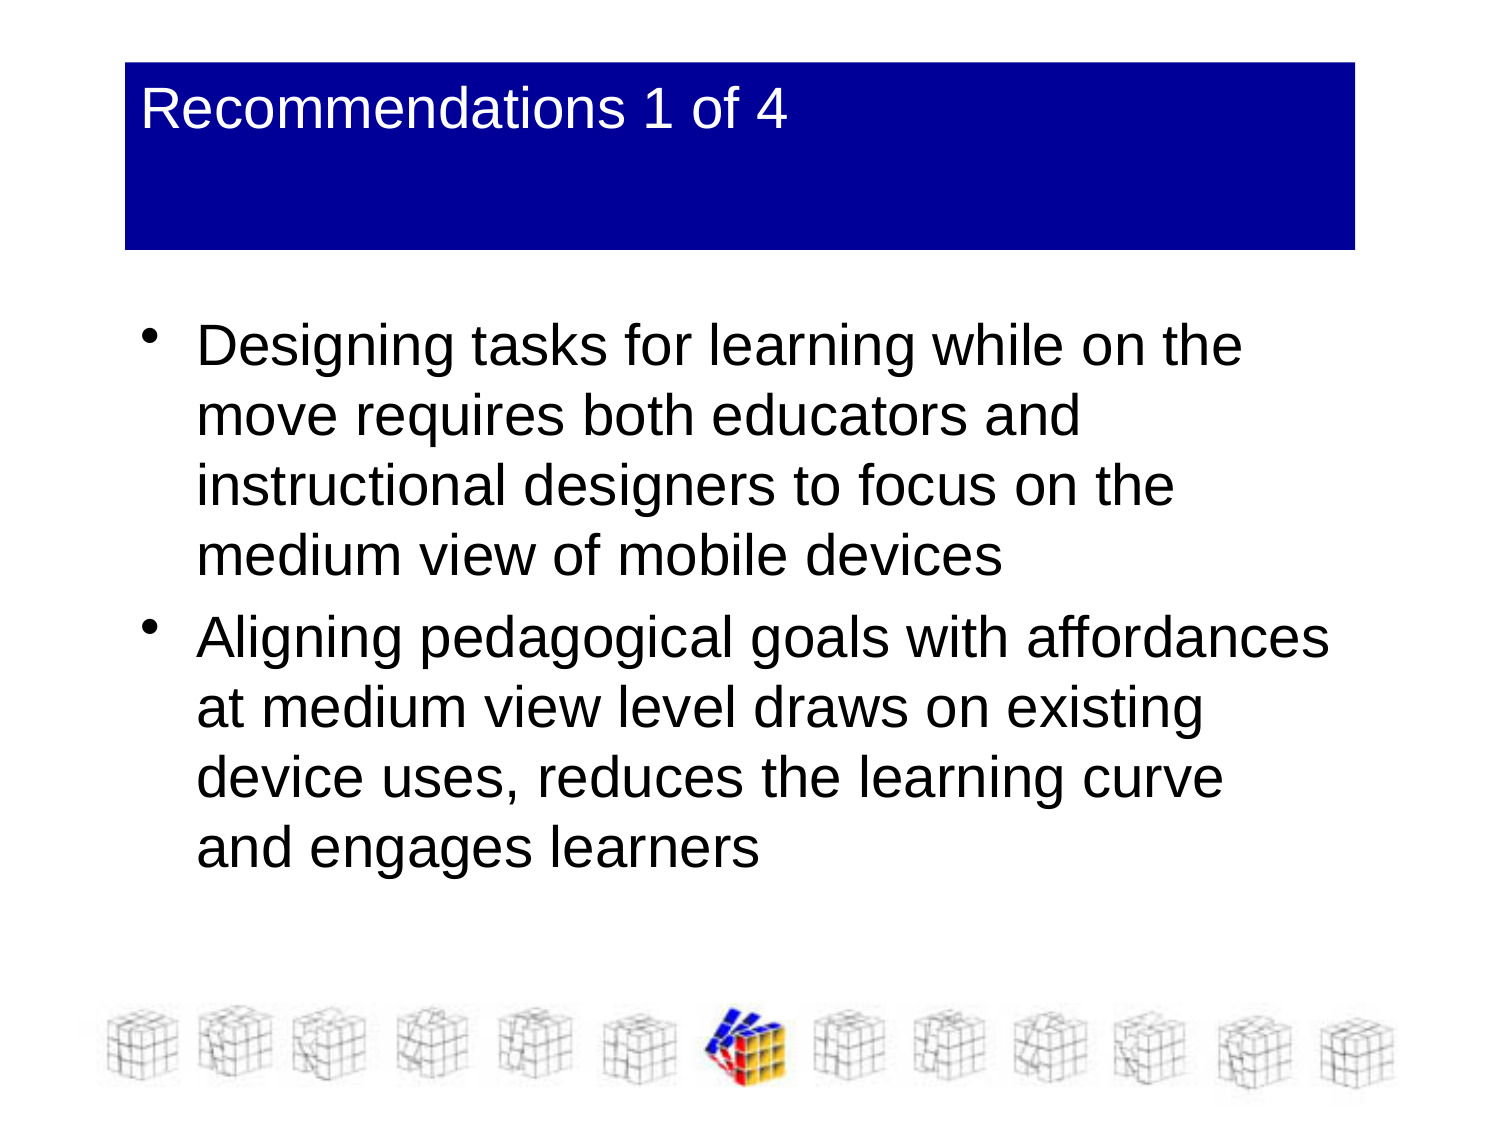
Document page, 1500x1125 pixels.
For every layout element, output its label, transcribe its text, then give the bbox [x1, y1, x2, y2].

picture [64, 987, 1442, 1125]
list Designing tasks for learning while on the move requires both educators and instructional designers to focus on the medium view of mobile devices Aligning pedagogical goals with affordances at medium view level draws on existing device uses, reduces the learning curve and engages learners [124, 299, 1356, 1088]
title Recommendations 1 of 4 [124, 62, 1356, 251]
